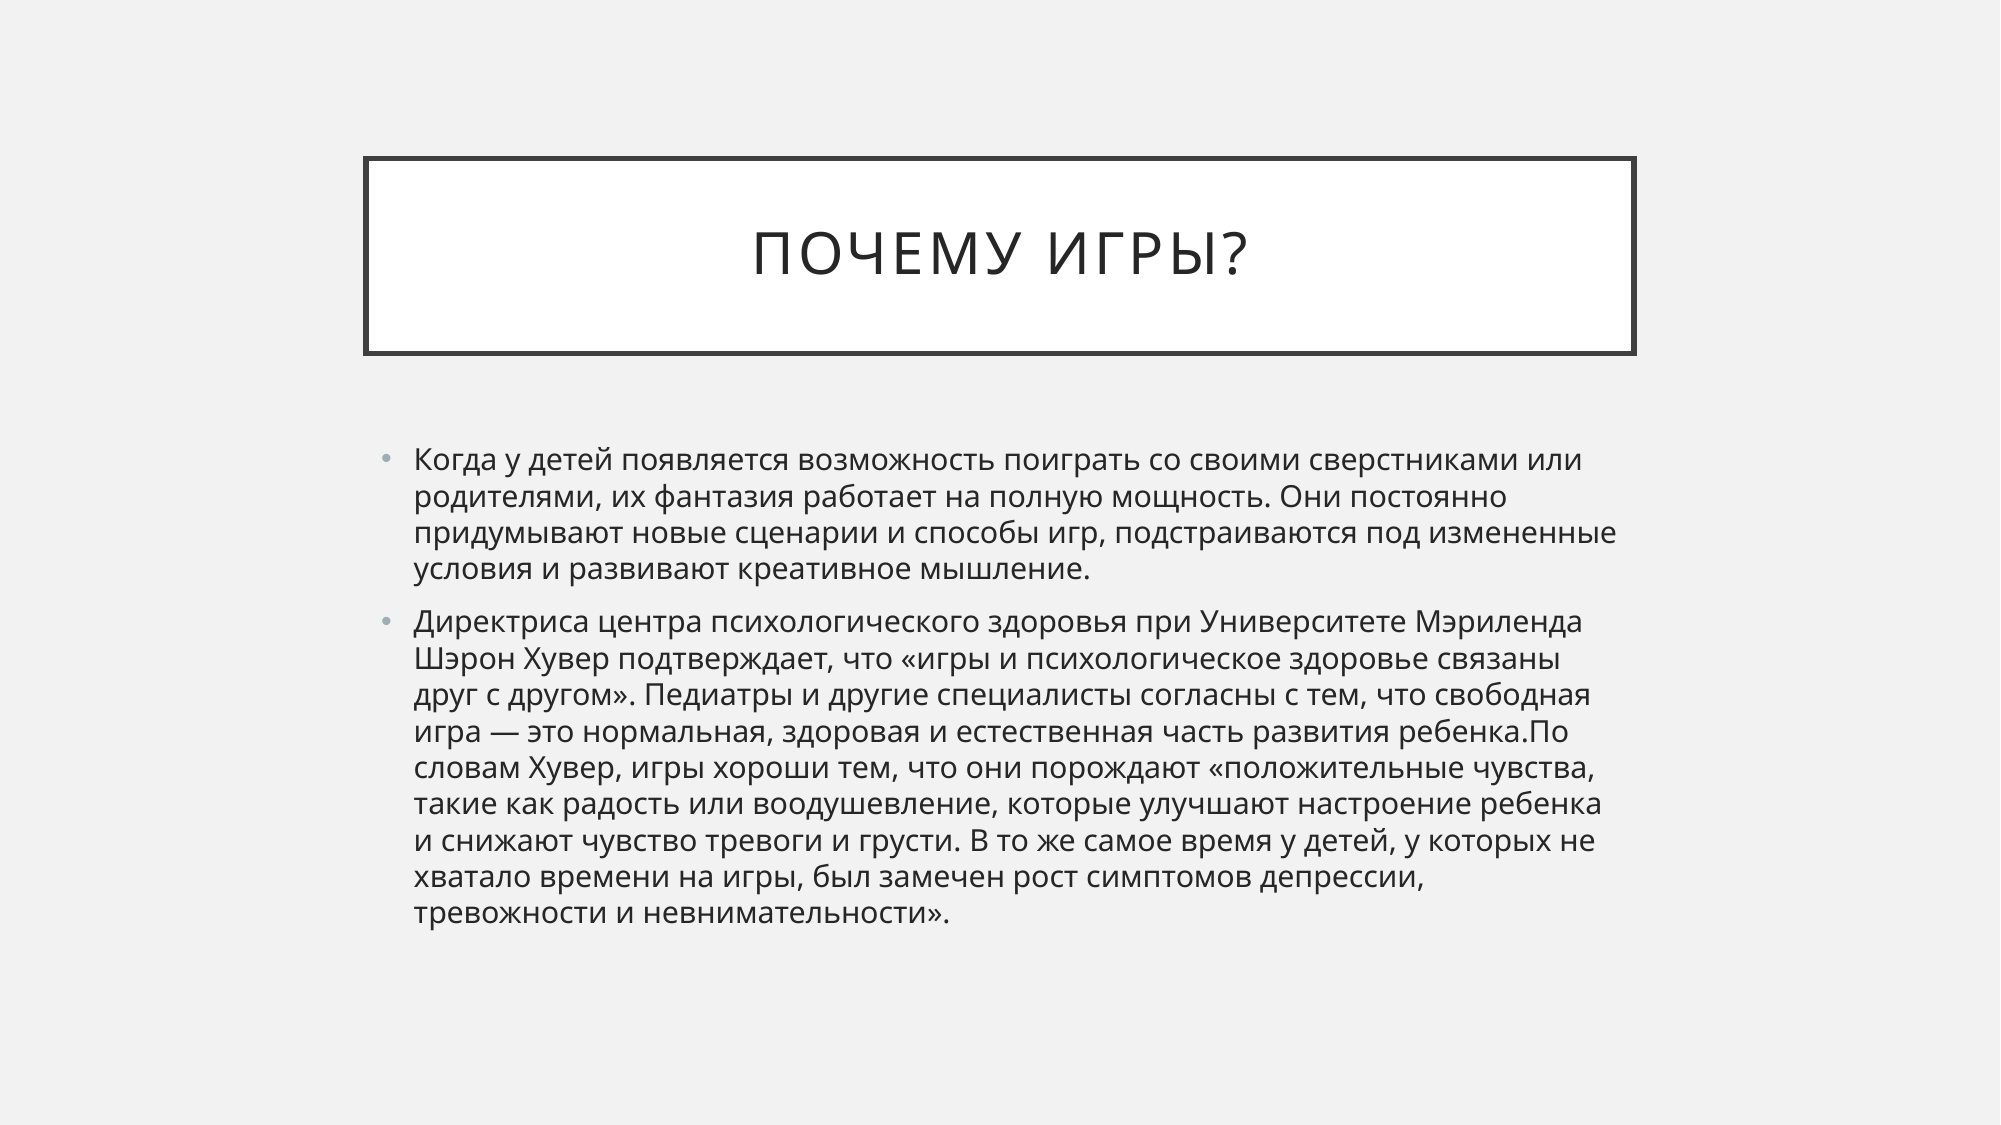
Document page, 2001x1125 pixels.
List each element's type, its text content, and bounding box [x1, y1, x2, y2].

title Почему игры? [363, 156, 1637, 356]
list Когда у детей появляется возможность поиграть со своими сверстниками или родителями, их фантазия работает на полную мощность. Они постоянно придумывают новые сценарии и способы игр, подстраиваются под измененные условия и развивают креативное мышление. Директриса центра психологического здоровья при Университете Мэриленда Шэрон Хувер подтверждает, что «игры и психологическое здоровье связаны друг с другом». Педиатры и другие специалисты согласны с тем, что свободная игра — это нормальная, здоровая и естественная часть развития ребенка.По словам Хувер, игры хороши тем, что они порождают «положительные чувства, такие как радость или воодушевление, которые улучшают настроение ребенка и снижают чувство тревоги и грусти. В то же самое время у детей, у которых не хватало времени на игры, был замечен рост симптомов депрессии, тревожности и невнимательности». [366, 432, 1634, 942]
